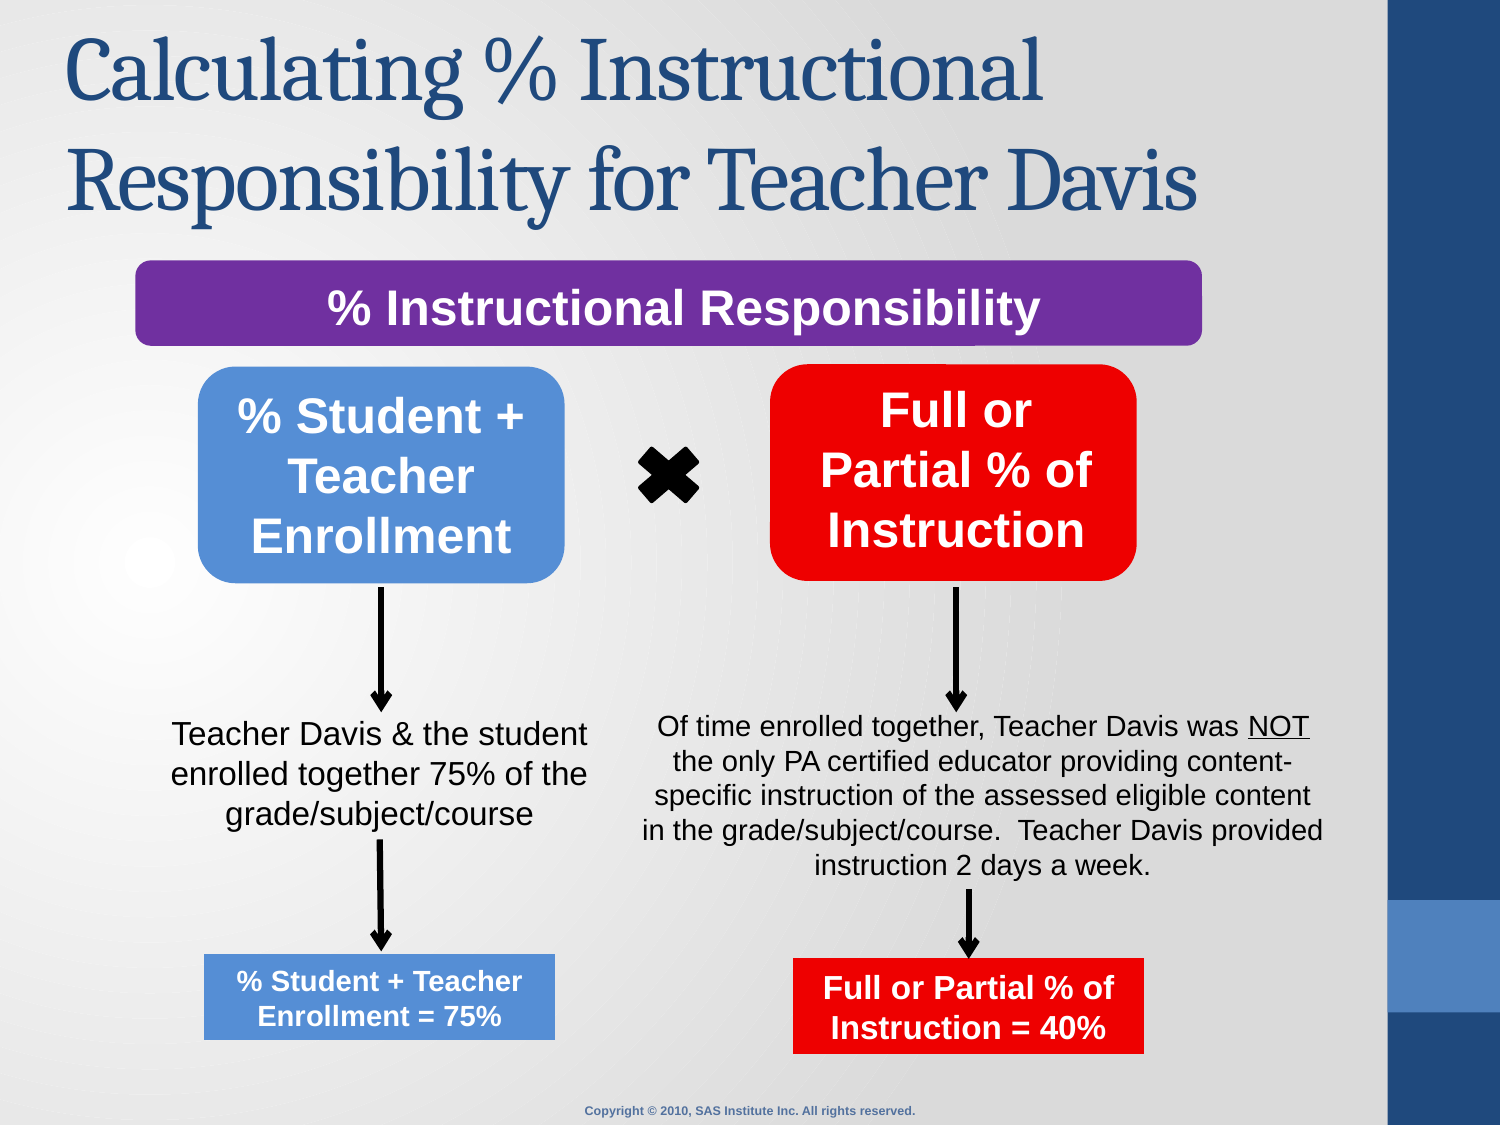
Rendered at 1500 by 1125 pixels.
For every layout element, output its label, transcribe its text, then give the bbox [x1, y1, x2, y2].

title Calculating % Instructional Responsibility for Teacher Davis [50, 50, 1394, 188]
text_box [197, 366, 565, 584]
text_box [135, 260, 1203, 346]
text_box Full or Partial % of Instruction = 40% [793, 958, 1144, 1054]
text_box % Student + Teacher Enrollment [218, 376, 544, 572]
text_box Full or Partial % of Instruction [793, 370, 1119, 565]
text_box Teacher Davis & the student enrolled together 75% of the grade/subject/course [148, 704, 611, 840]
text_box % Instructional Responsibility [271, 268, 1097, 343]
text_box Of time enrolled together, Teacher Davis was NOT the only PA certified educator providing content-specific instruction of the assessed eligible content in the grade/subject/course. Teacher Davis provided instruction 2 days a week. [624, 699, 1342, 889]
text_box % Student + Teacher Enrollment = 75% [204, 954, 555, 1040]
text_box [638, 446, 700, 504]
text_box [769, 364, 1137, 581]
